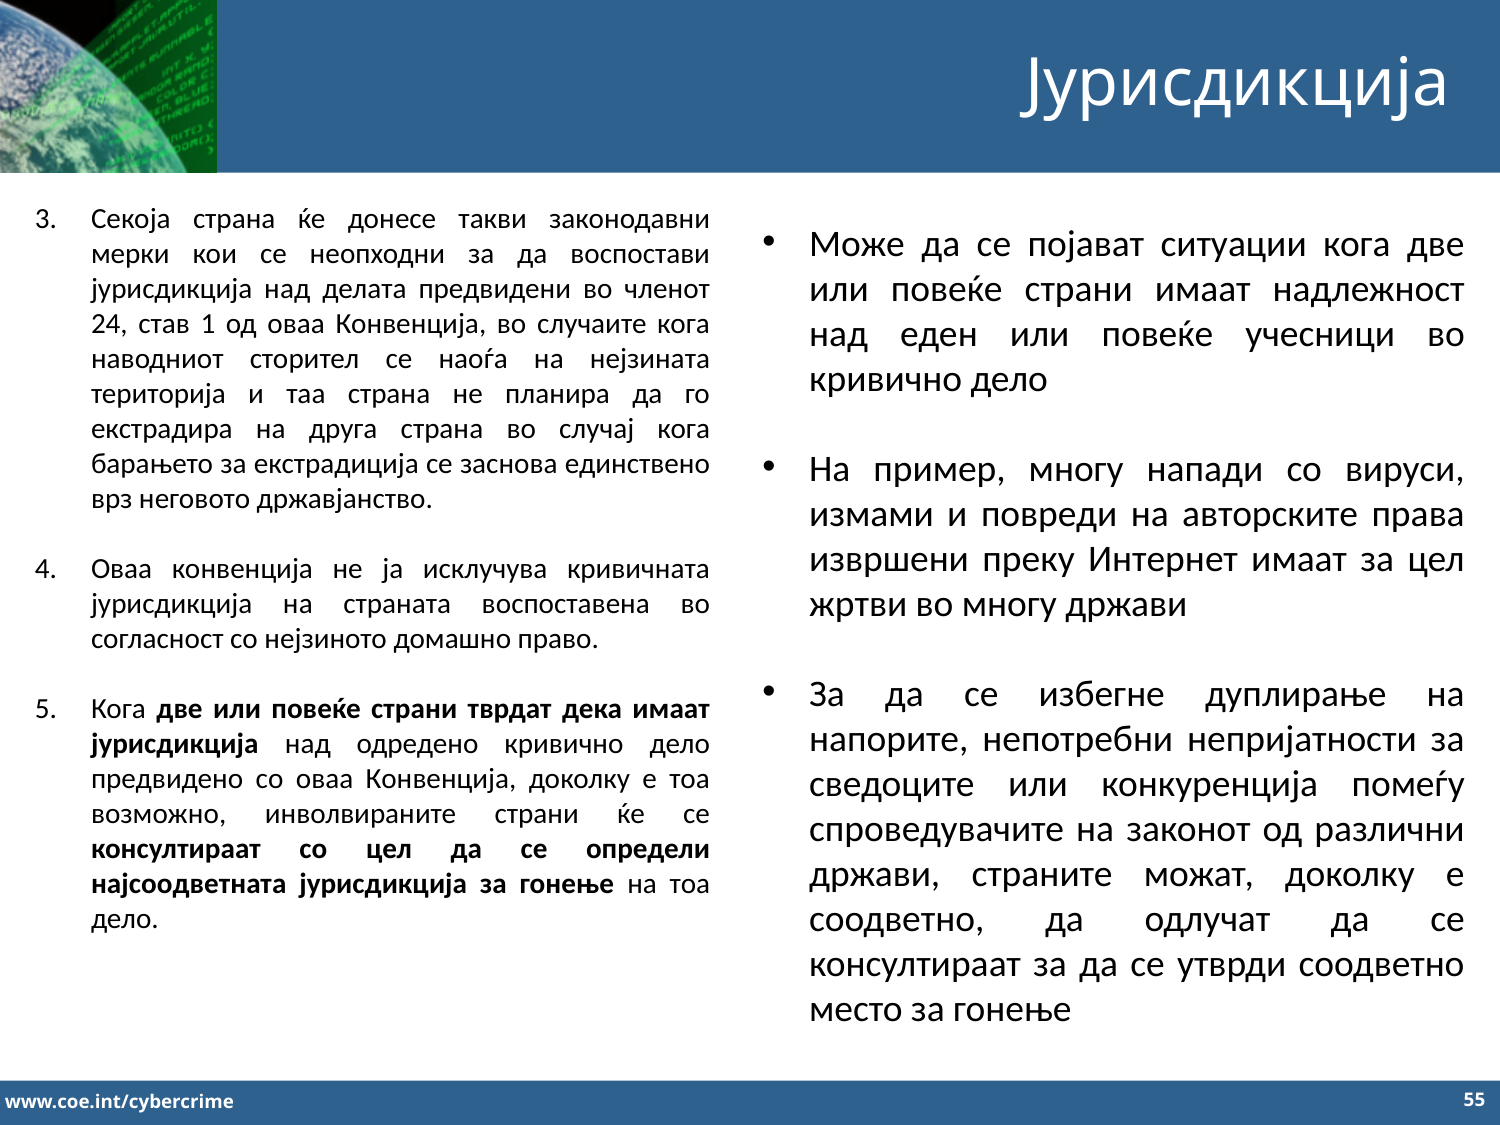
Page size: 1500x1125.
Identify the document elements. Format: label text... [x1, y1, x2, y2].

picture [0, 0, 217, 173]
text_box Јурисдикција [230, 31, 1483, 126]
text_box Може да се појават ситуации кога две или повеќе страни имаат надлежност над еден или повеќе учесници во кривично дело На пример, многу напади со вируси, измами и повреди на авторските права извршени преку Интернет имаат за цел жртви во многу држави За да се избегне дуплирање на напорите, непотребни непријатности за сведоците или конкуренција помеѓу спроведувачите на законот од различни држави, страните можат, доколку е соодветно, да одлучат да се консултираат за да се утврди соодветно место за гонење [747, 211, 1480, 1036]
text_box Секоја страна ќе донесе такви законодавни мерки кои се неопходни за да воспостави јурисдикција над делата предвидени во членот 24, став 1 од оваа Конвенција, во случаите кога наводниот сторител се наоѓа на нејзината територија и таа страна не планира да го екстрадира на друга страна во случај кога барањето за екстрадиција се заснова единствено врз неговото државјанство. Оваа конвенција не ја исклучува кривичната јурисдикција на страната воспоставена во согласност со нејзиното домашно право. Кога две или повеќе страни тврдат дека имаат јурисдикција над одредено кривично дело предвидено со оваа Конвенција, доколку е тоа возможно, инволвираните страни ќе се консултираат со цел да се определи најсоодветната јурисдикција за гонење на тоа дело. [19, 192, 726, 942]
